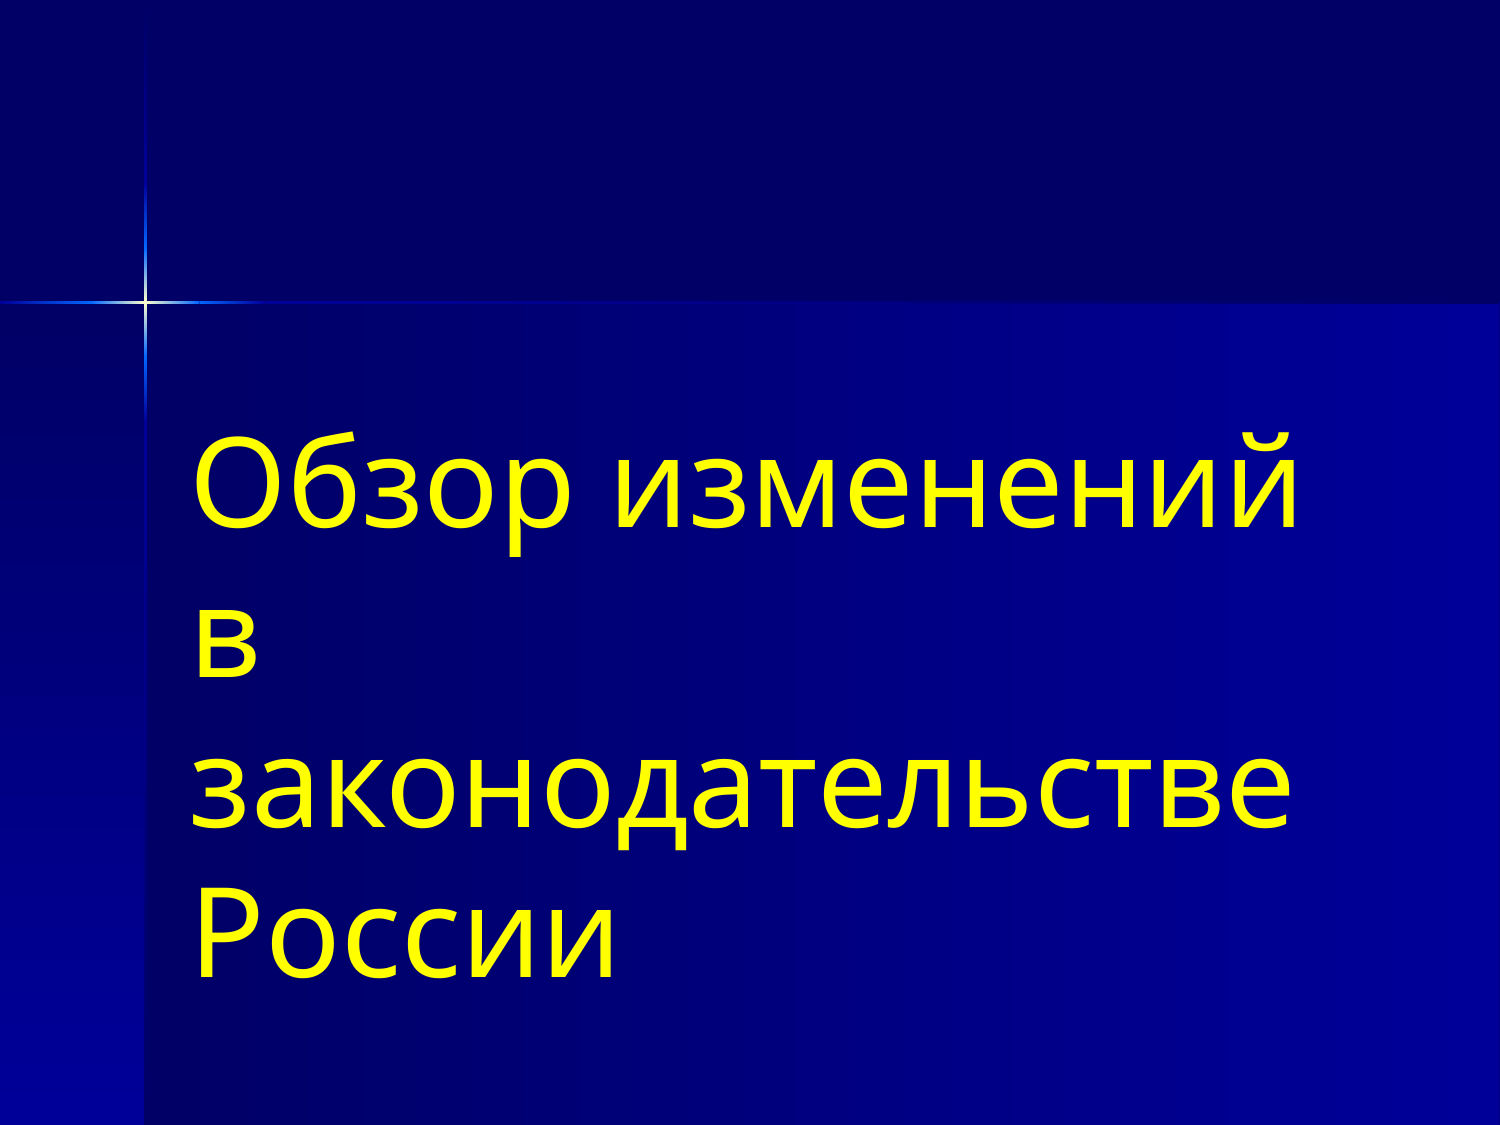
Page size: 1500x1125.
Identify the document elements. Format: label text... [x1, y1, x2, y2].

list Обзор изменений в законодательстве России [174, 324, 1413, 1000]
